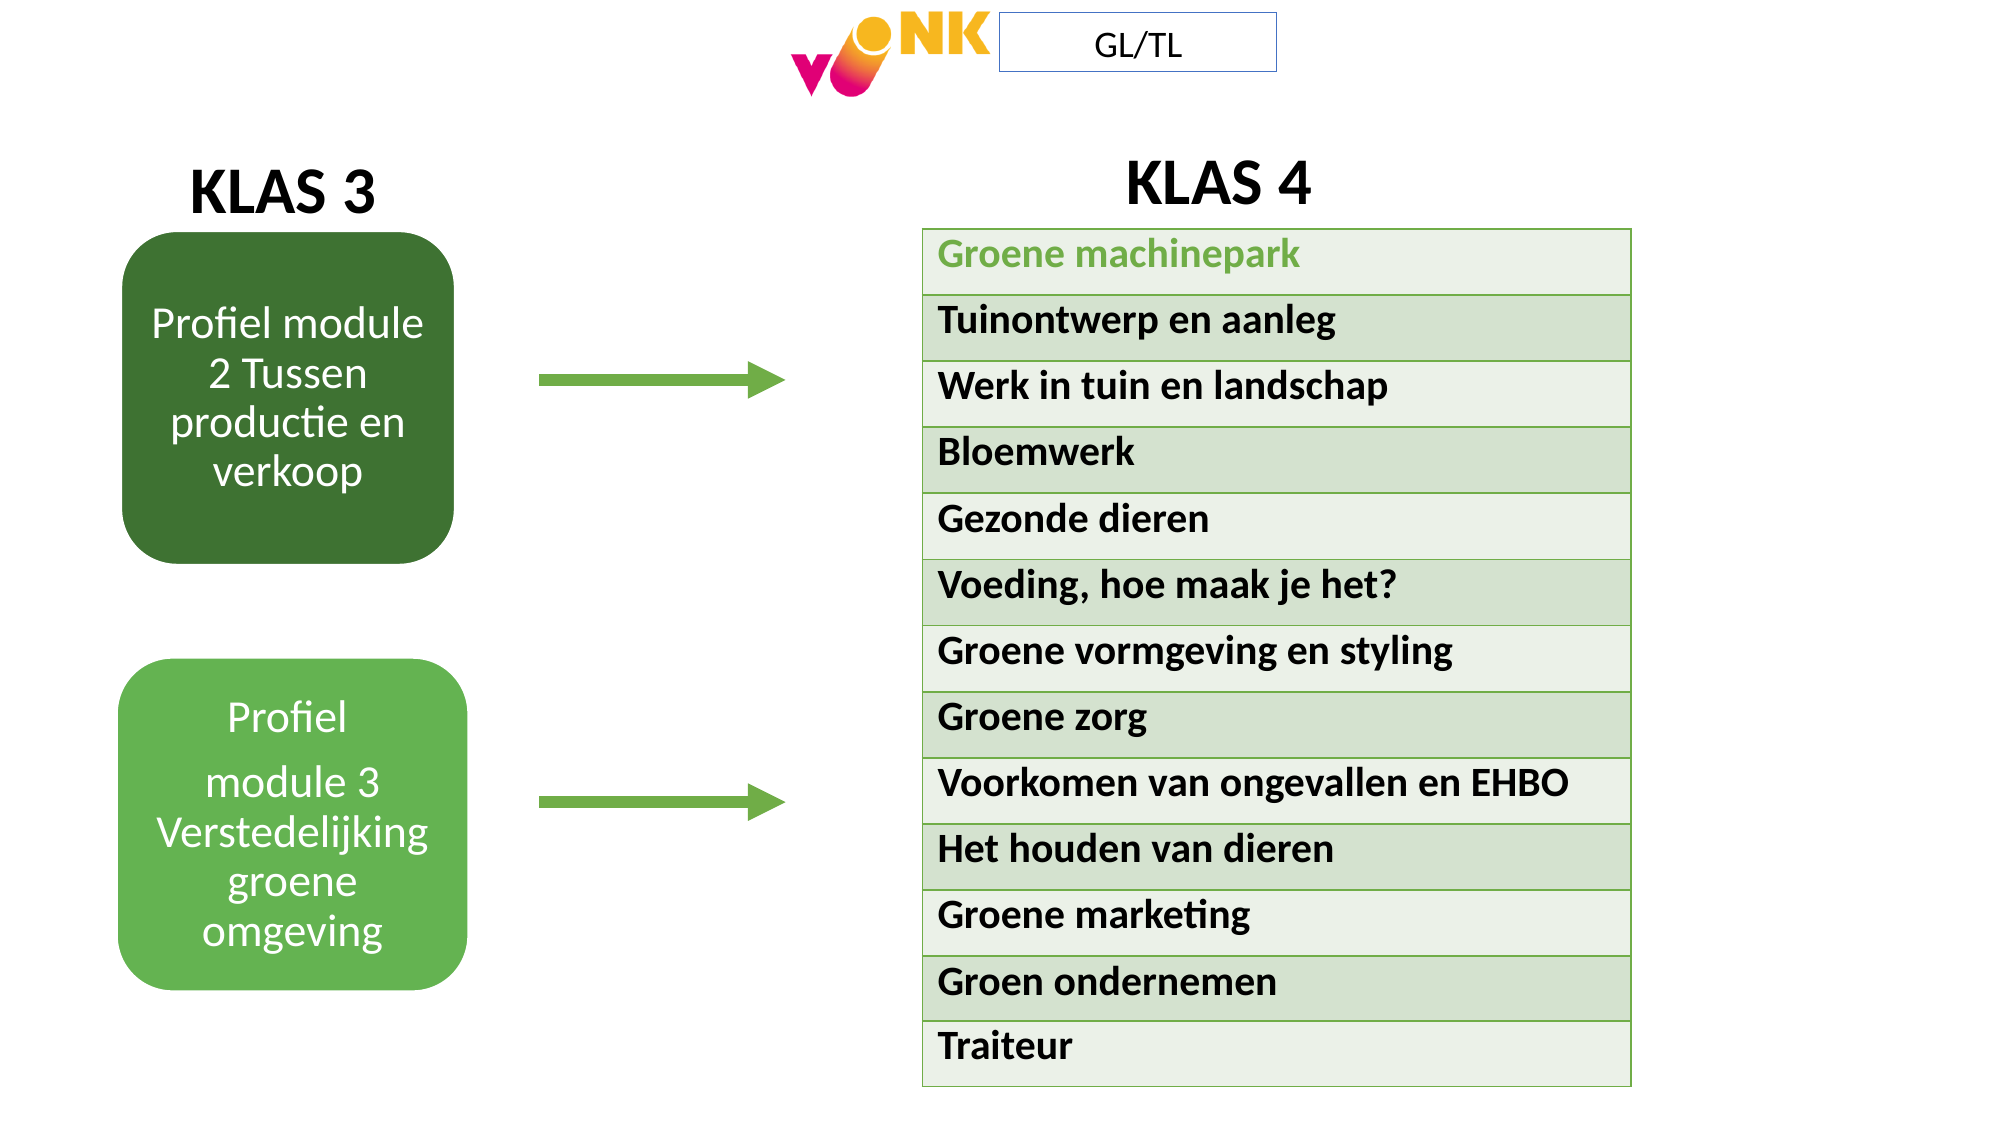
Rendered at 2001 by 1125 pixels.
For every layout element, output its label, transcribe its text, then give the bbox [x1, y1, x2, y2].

table_cell Het houden van dieren [923, 825, 1630, 889]
table_cell Voorkomen van ongevallen en EHBO [923, 759, 1630, 823]
table_cell Gezonde dieren [923, 494, 1630, 559]
text_box KLAS 3 [143, 133, 424, 208]
table_cell Bloemwerk [923, 428, 1630, 492]
table_header Groene machinepark [923, 230, 1630, 294]
table_cell Werk in tuin en landschap [923, 362, 1630, 426]
table_cell Traiteur [923, 1022, 1630, 1086]
text_box KLAS 4 [1079, 124, 1359, 200]
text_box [121, 231, 455, 565]
picture [785, 10, 1000, 101]
table_cell Groene vormgeving en styling [923, 626, 1630, 691]
table_cell Groene marketing [923, 891, 1630, 955]
table_cell Groene zorg [923, 693, 1630, 757]
table_cell Tuinontwerp en aanleg [923, 296, 1630, 360]
table_cell Groen ondernemen [923, 957, 1630, 1020]
text_box GL/TL [1000, 12, 1277, 72]
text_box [116, 657, 469, 992]
table_cell Voeding, hoe maak je het? [923, 560, 1630, 625]
